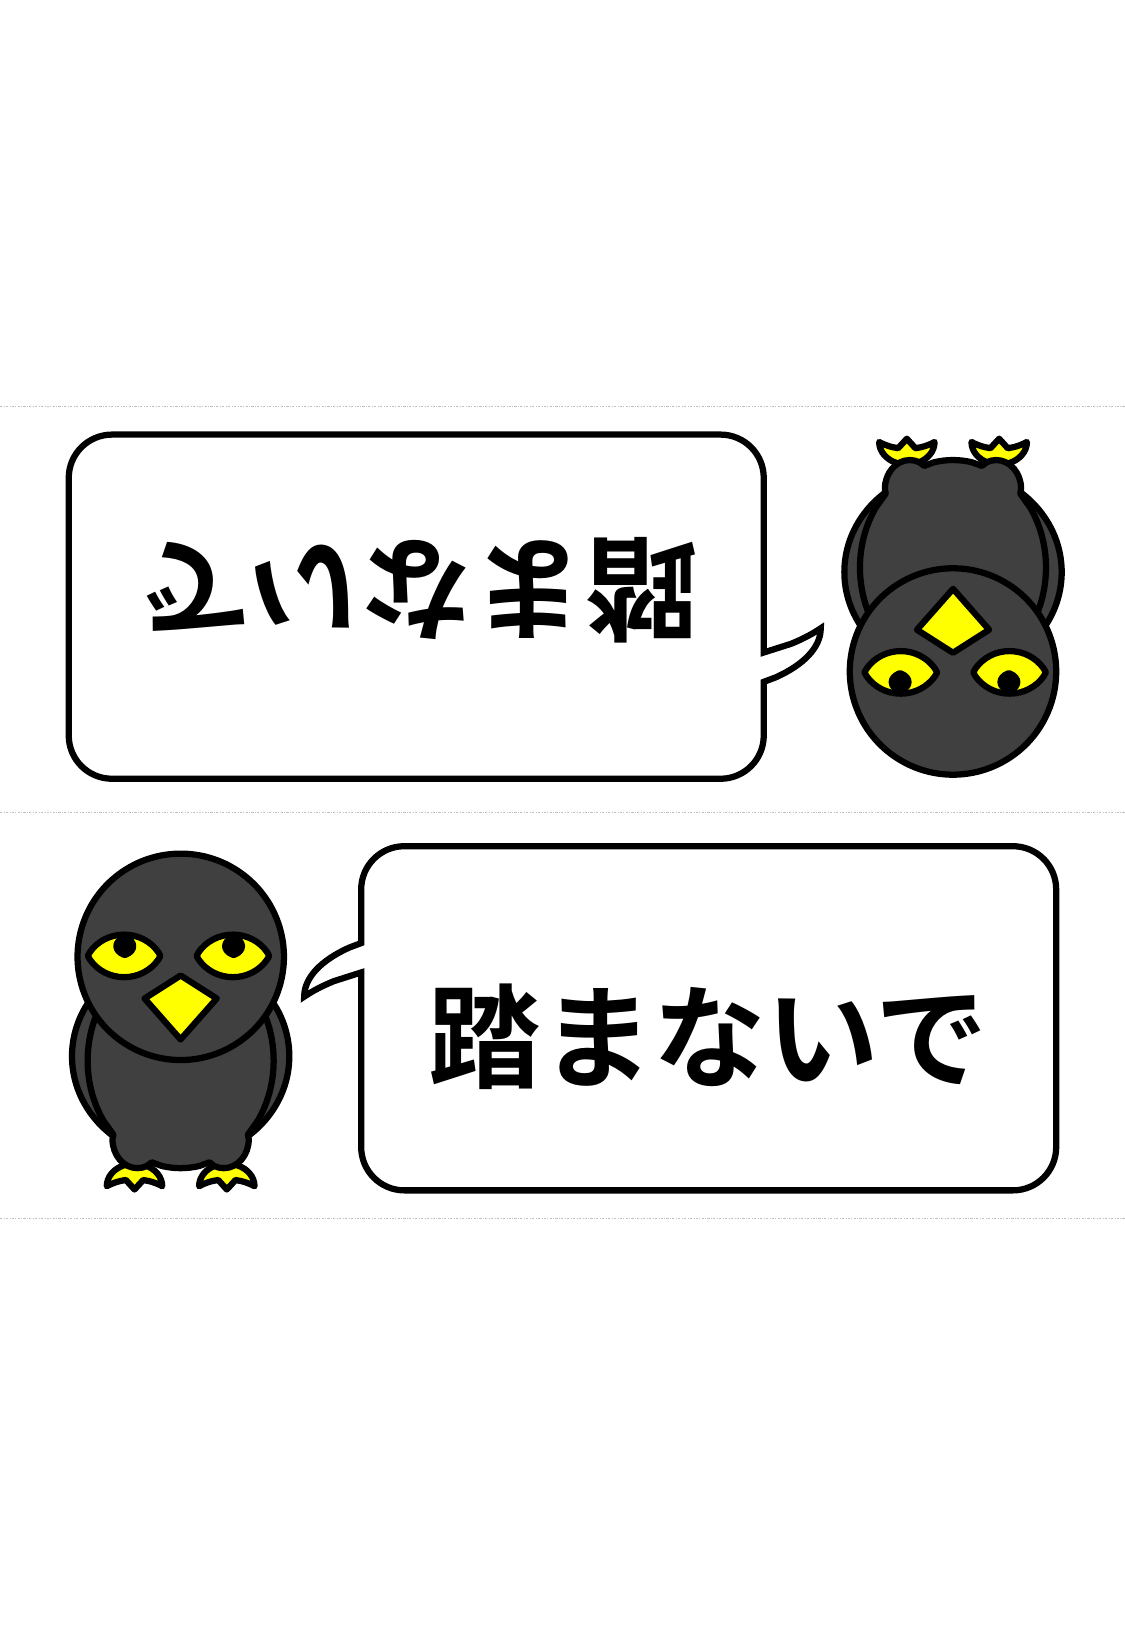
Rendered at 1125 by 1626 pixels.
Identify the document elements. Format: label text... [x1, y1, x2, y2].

text_box 踏まないで [413, 959, 1003, 1110]
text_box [844, 438, 1062, 775]
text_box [71, 853, 290, 1190]
text_box [67, 433, 822, 780]
text_box 踏まないで [124, 517, 714, 667]
text_box [303, 845, 1058, 1192]
